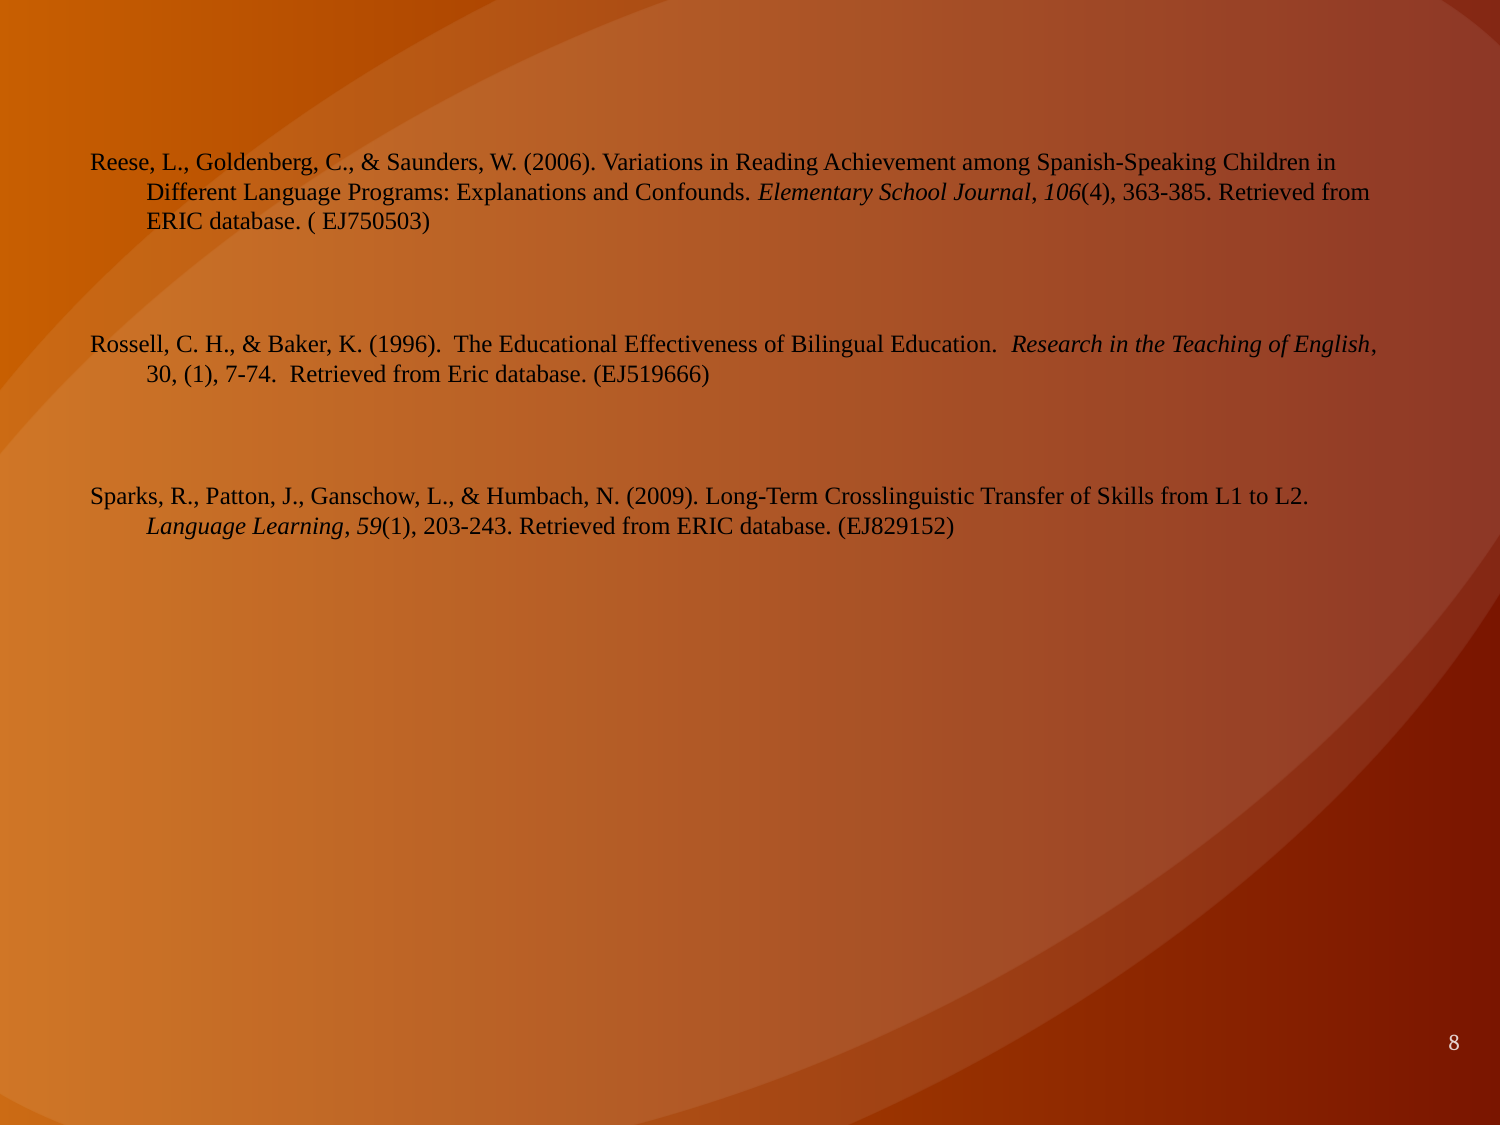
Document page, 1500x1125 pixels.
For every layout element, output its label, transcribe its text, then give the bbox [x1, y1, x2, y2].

slide_number 8 [1387, 1025, 1475, 1063]
picture [0, 0, 1500, 1125]
list Reese, L., Goldenberg, C., & Saunders, W. (2006). Variations in Reading Achievement among Spanish-Speaking Children in Different Language Programs: Explanations and Confounds. Elementary School Journal, 106(4), 363-385. Retrieved from ERIC database. ( EJ750503) Rossell, C. H., & Baker, K. (1996). The Educational Effectiveness of Bilingual Education. Research in the Teaching of English, 30, (1), 7-74. Retrieved from Eric database. (EJ519666) Sparks, R., Patton, J., Ganschow, L., & Humbach, N. (2009). Long-Term Crosslinguistic Transfer of Skills from L1 to L2. Language Learning, 59(1), 203-243. Retrieved from ERIC database. (EJ829152) [75, 137, 1425, 1005]
